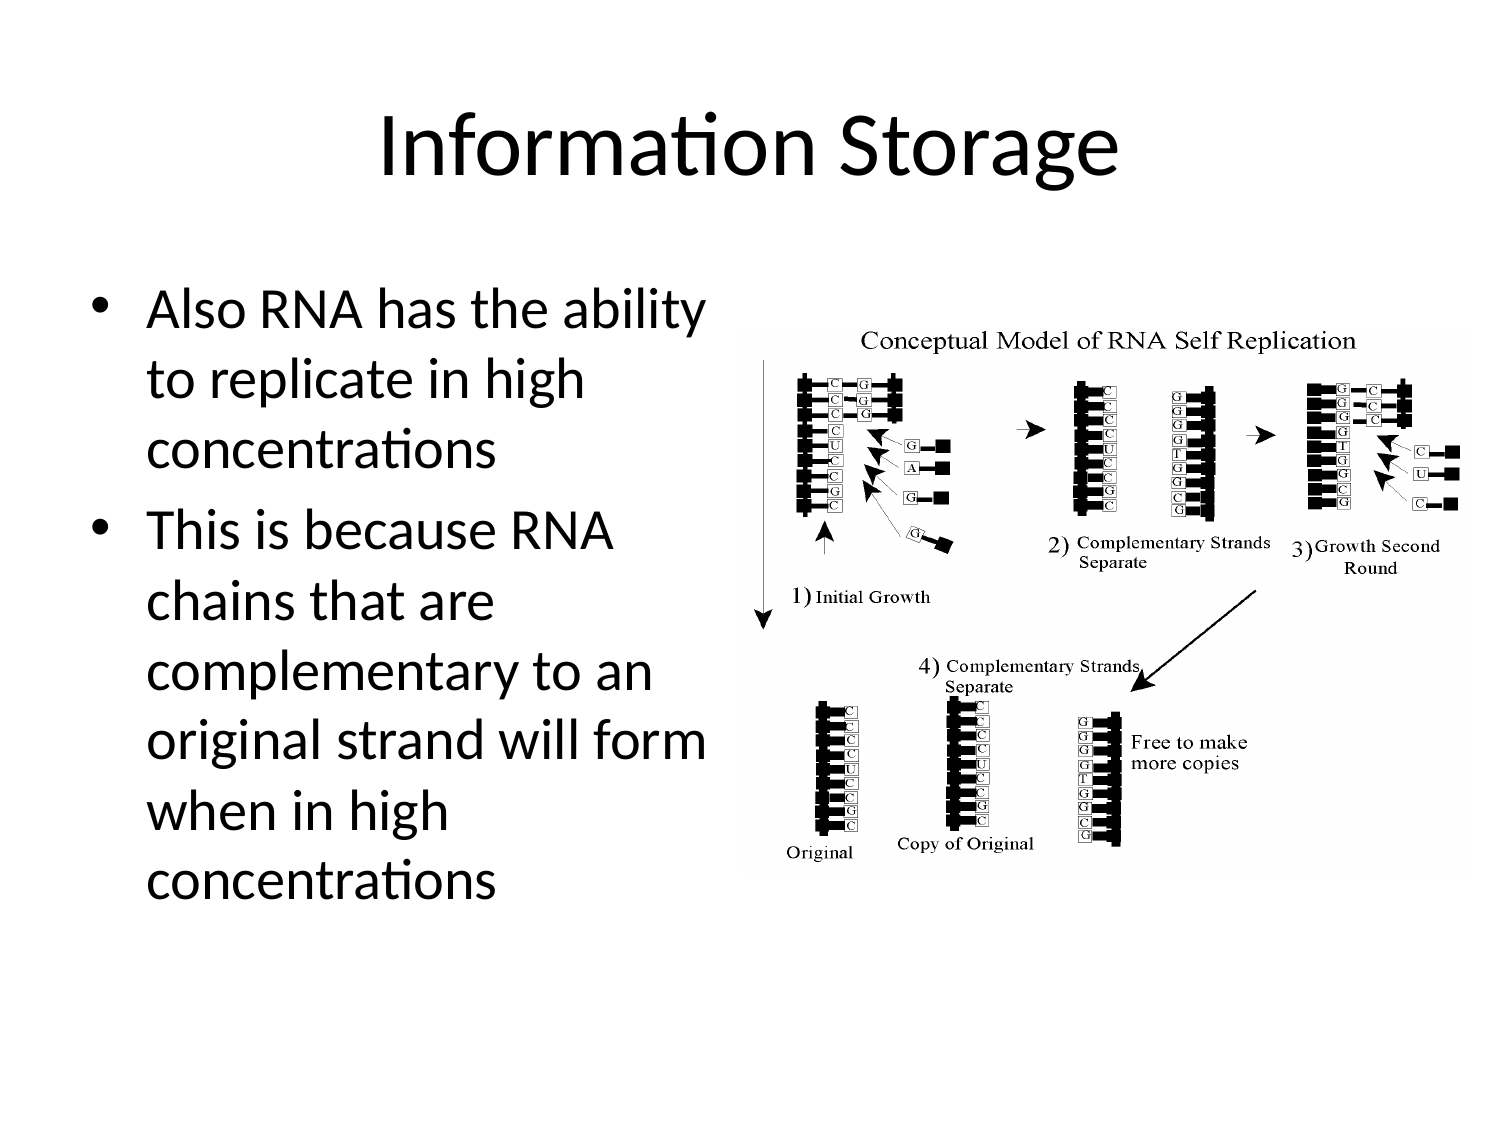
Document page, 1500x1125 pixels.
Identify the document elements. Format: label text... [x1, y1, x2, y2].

list Also RNA has the ability to replicate in high concentrations This is because RNA chains that are complementary to an original strand will form when in high concentrations [75, 262, 738, 1005]
picture [737, 324, 1472, 876]
title Information Storage [75, 45, 1425, 233]
